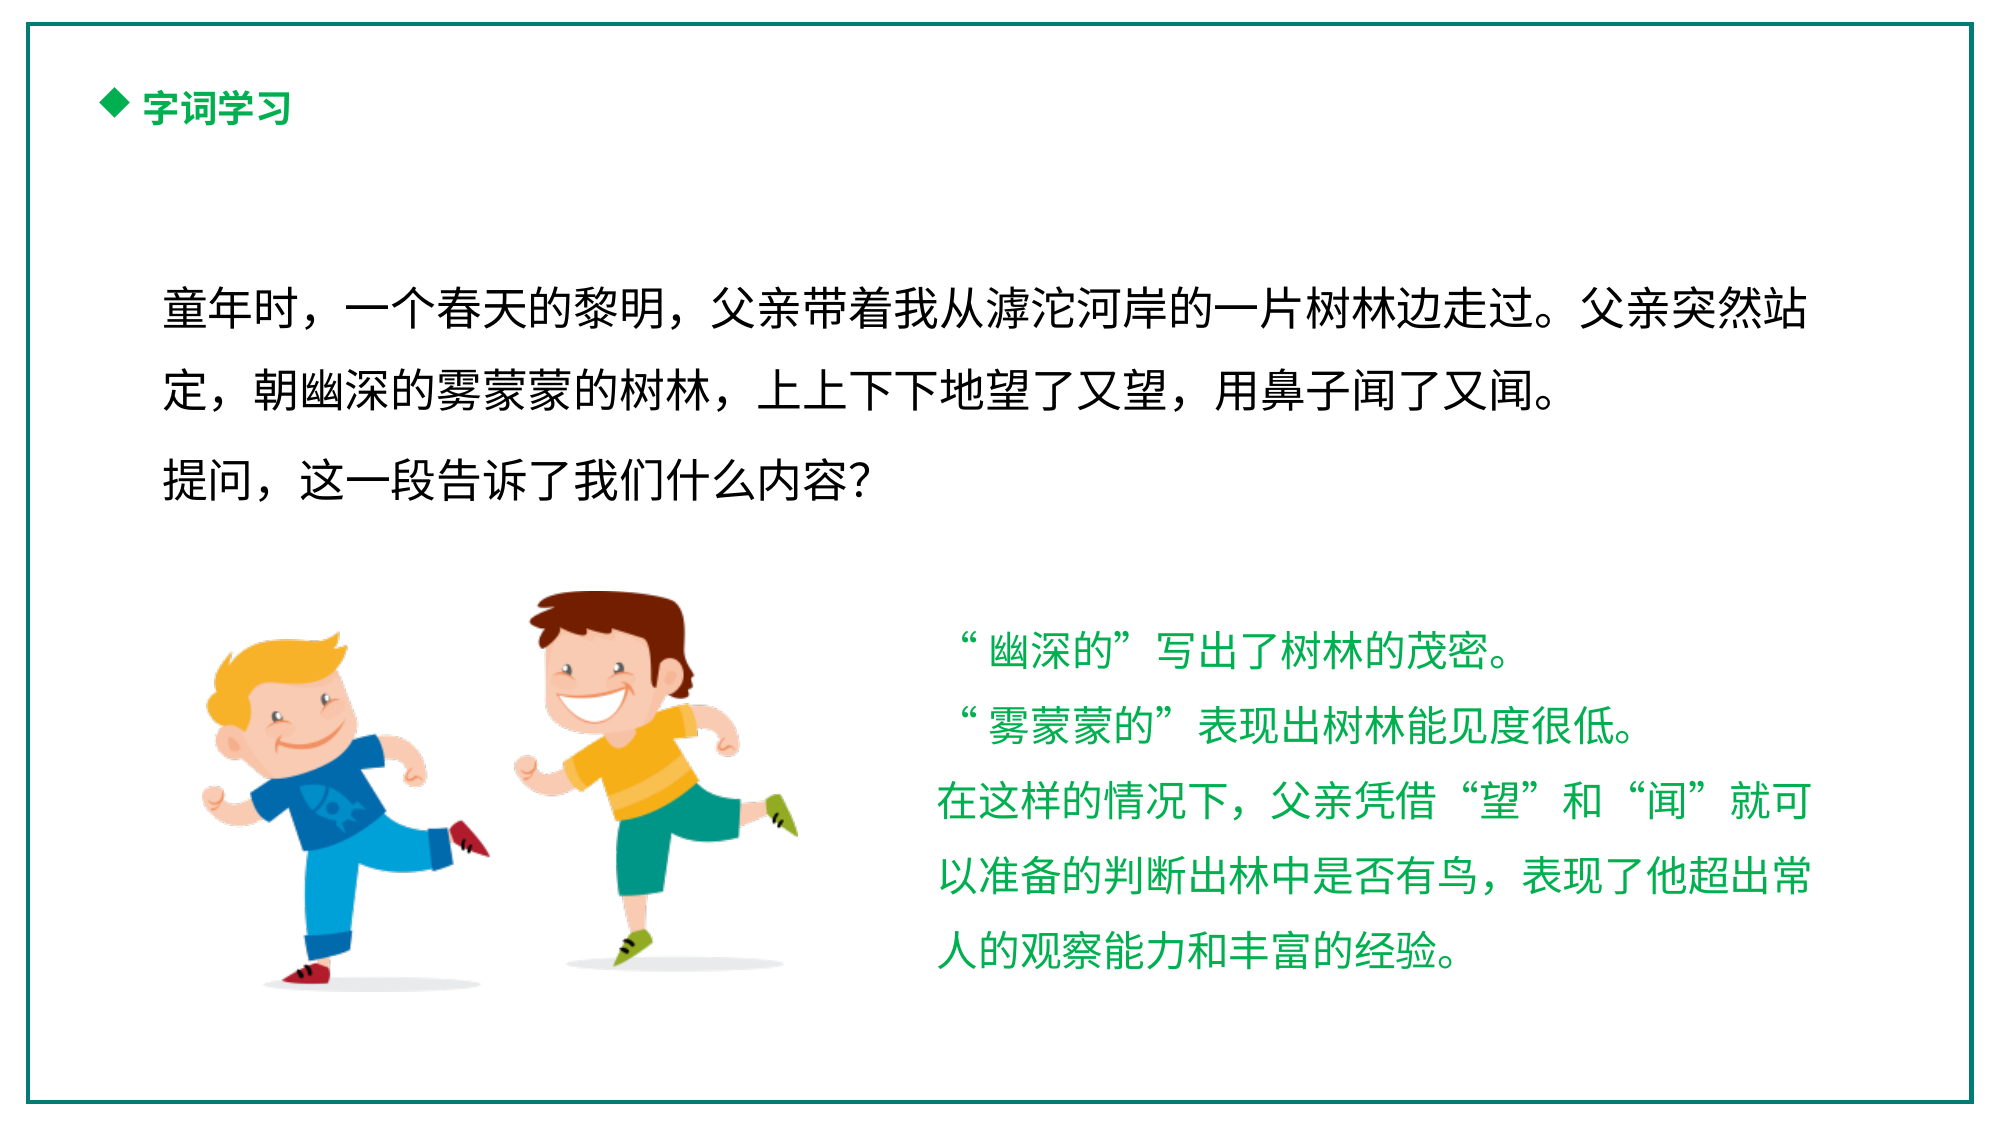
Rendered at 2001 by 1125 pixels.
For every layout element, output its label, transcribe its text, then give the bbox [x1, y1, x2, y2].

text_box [147, 244, 1853, 506]
text_box 字词学习 [81, 77, 562, 137]
picture [201, 591, 798, 992]
text_box “幽深的”写出了树林的茂密。 “雾蒙蒙的”表现出树林能见度很低。 在这样的情况下，父亲凭借“望”和“闻”就可以准备的判断出林中是否有鸟，表现了他超出常人的观察能力和丰富的经验。 [921, 591, 1853, 982]
